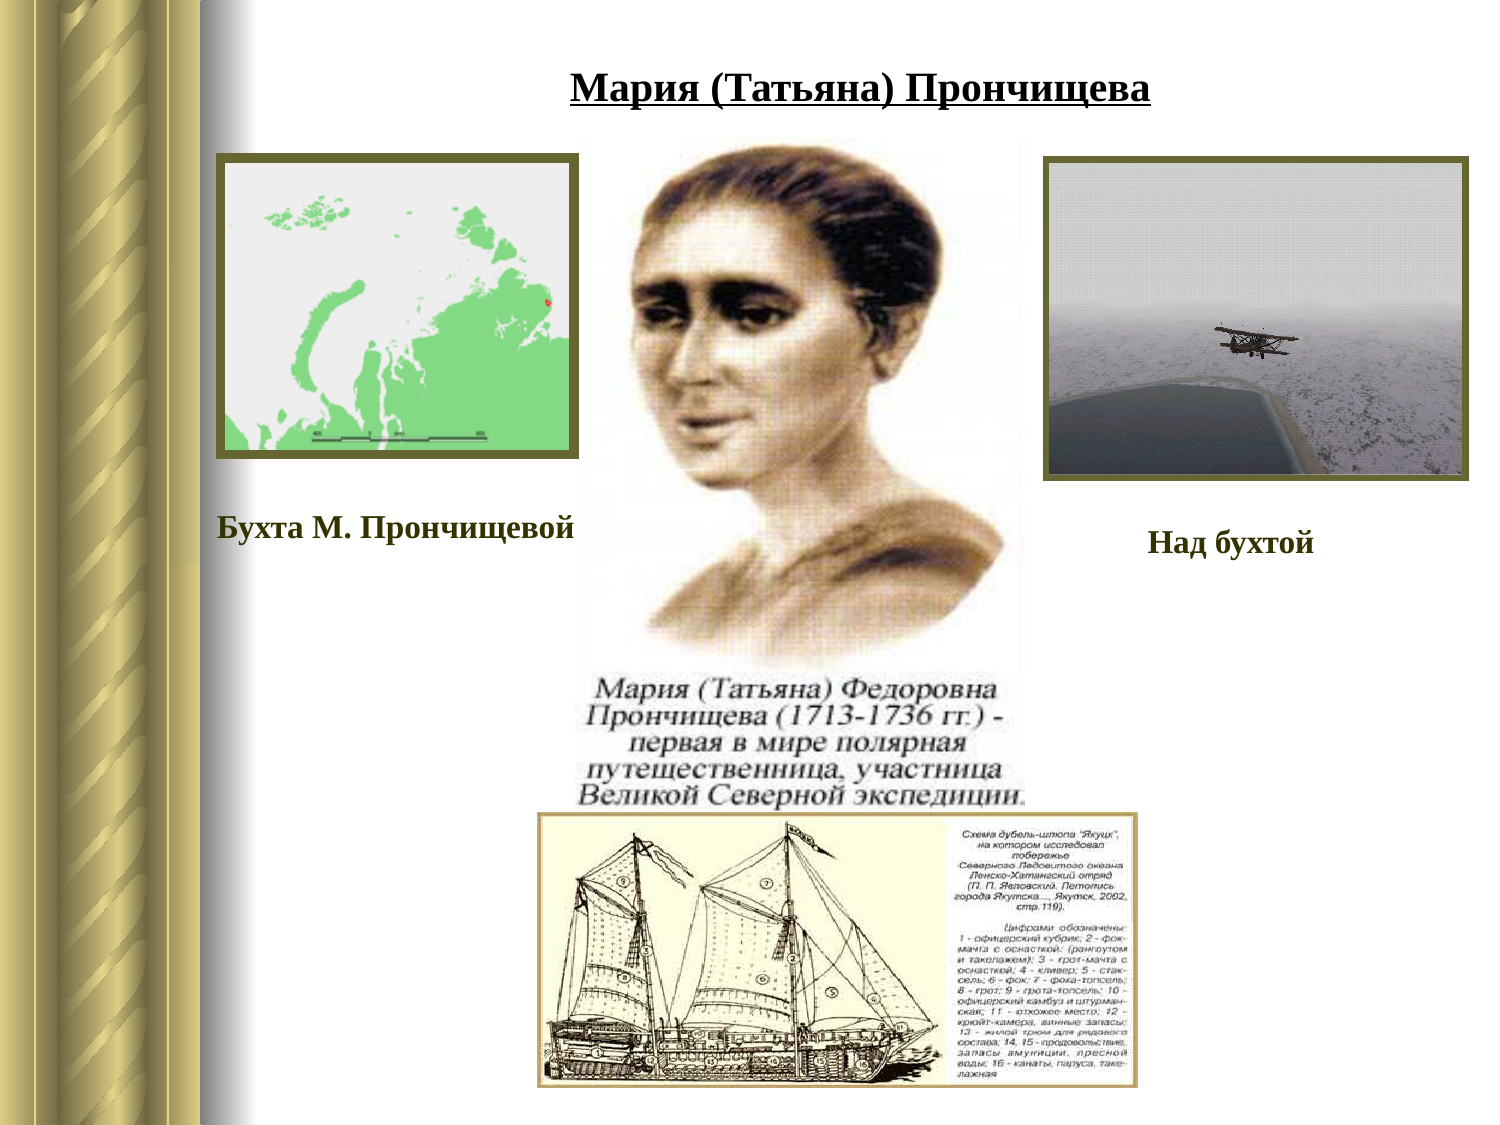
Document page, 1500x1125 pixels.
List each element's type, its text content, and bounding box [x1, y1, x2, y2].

text_box Бухта М. Прончищевой [162, 497, 569, 553]
picture [1048, 162, 1463, 476]
text_box Над бухтой [1037, 512, 1425, 568]
picture [224, 162, 570, 451]
picture [537, 137, 1138, 1088]
title Мария (Татьяна) Прончищева [246, 0, 1475, 150]
